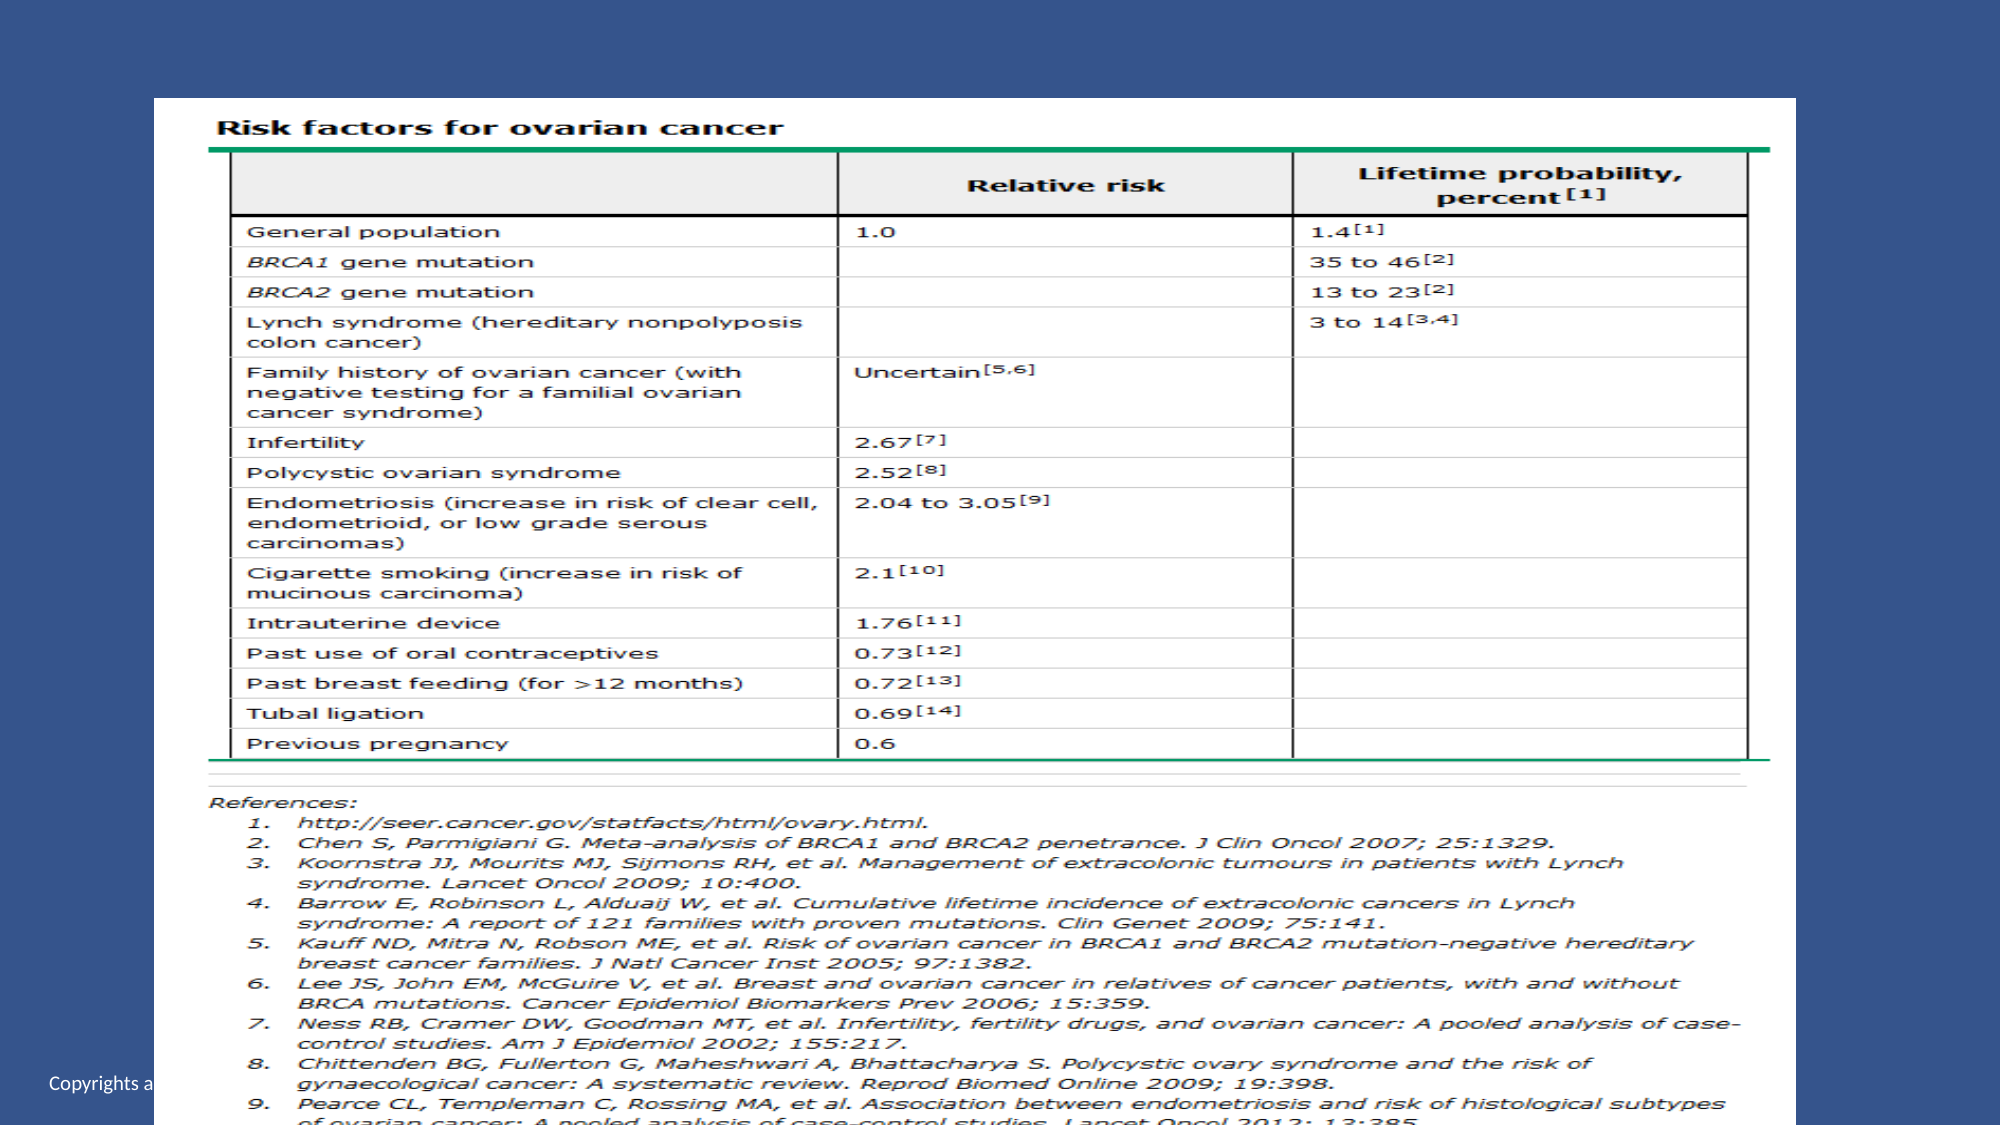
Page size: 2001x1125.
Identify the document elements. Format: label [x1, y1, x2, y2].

picture [154, 98, 1796, 1125]
